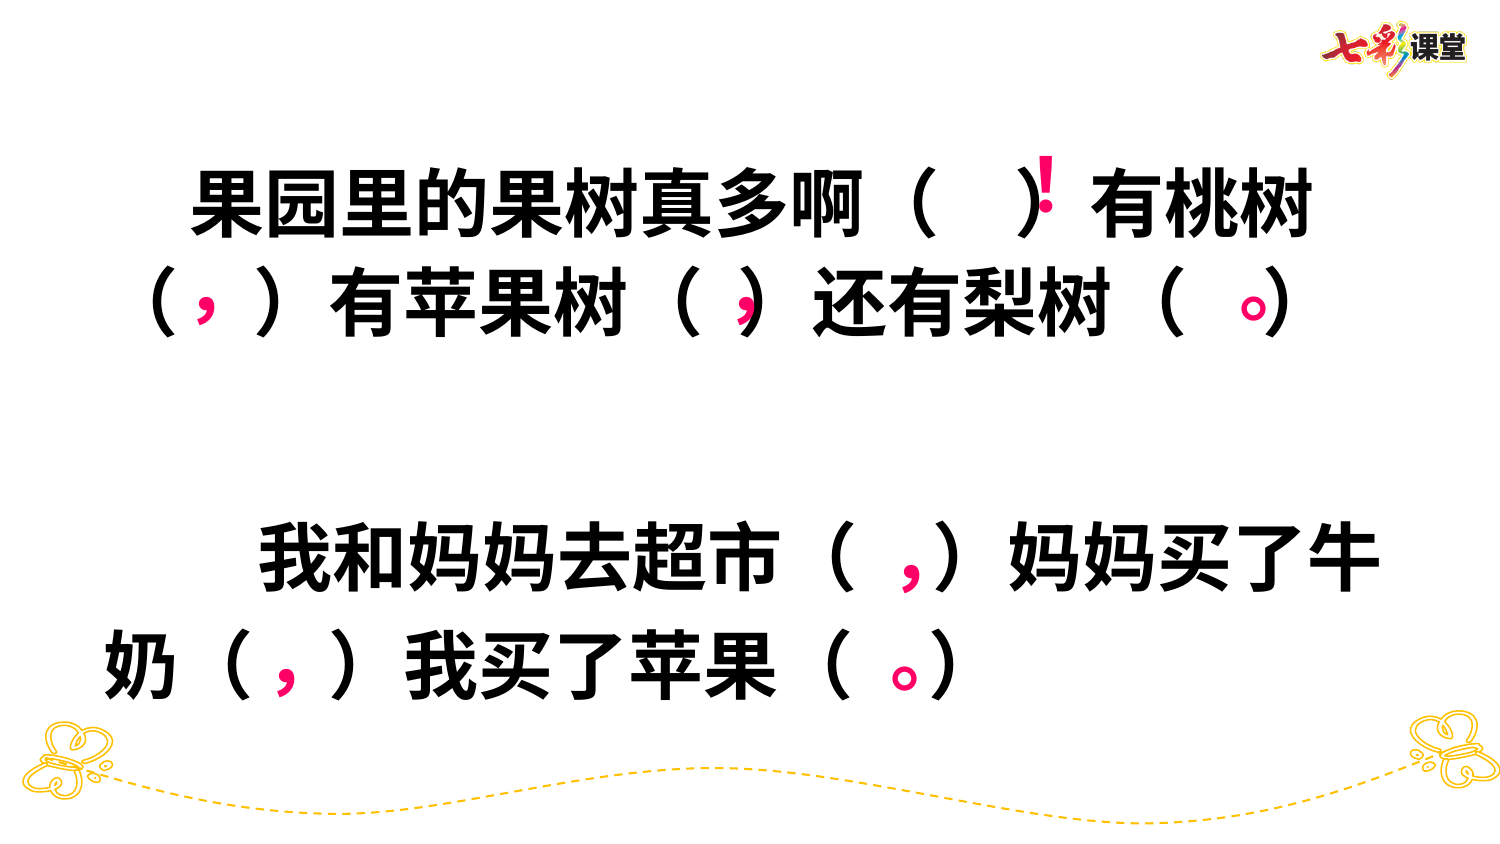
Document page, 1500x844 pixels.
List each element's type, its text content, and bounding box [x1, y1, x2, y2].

text_box 。 [879, 604, 978, 707]
picture [1318, 20, 1469, 80]
text_box 果园里的果树真多啊（ ）有桃树（ ）有苹果树（ ）还有梨树（ ） 我和妈妈去超市（ ）妈妈买了牛奶（ ）我买了苹果（ ） [92, 141, 1431, 714]
text_box ， [879, 502, 978, 604]
text_box 。 [1228, 234, 1327, 336]
text_box ， [254, 606, 353, 709]
text_box ， [173, 234, 272, 336]
text_box ， [714, 234, 813, 336]
text_box ！ [1016, 132, 1115, 234]
